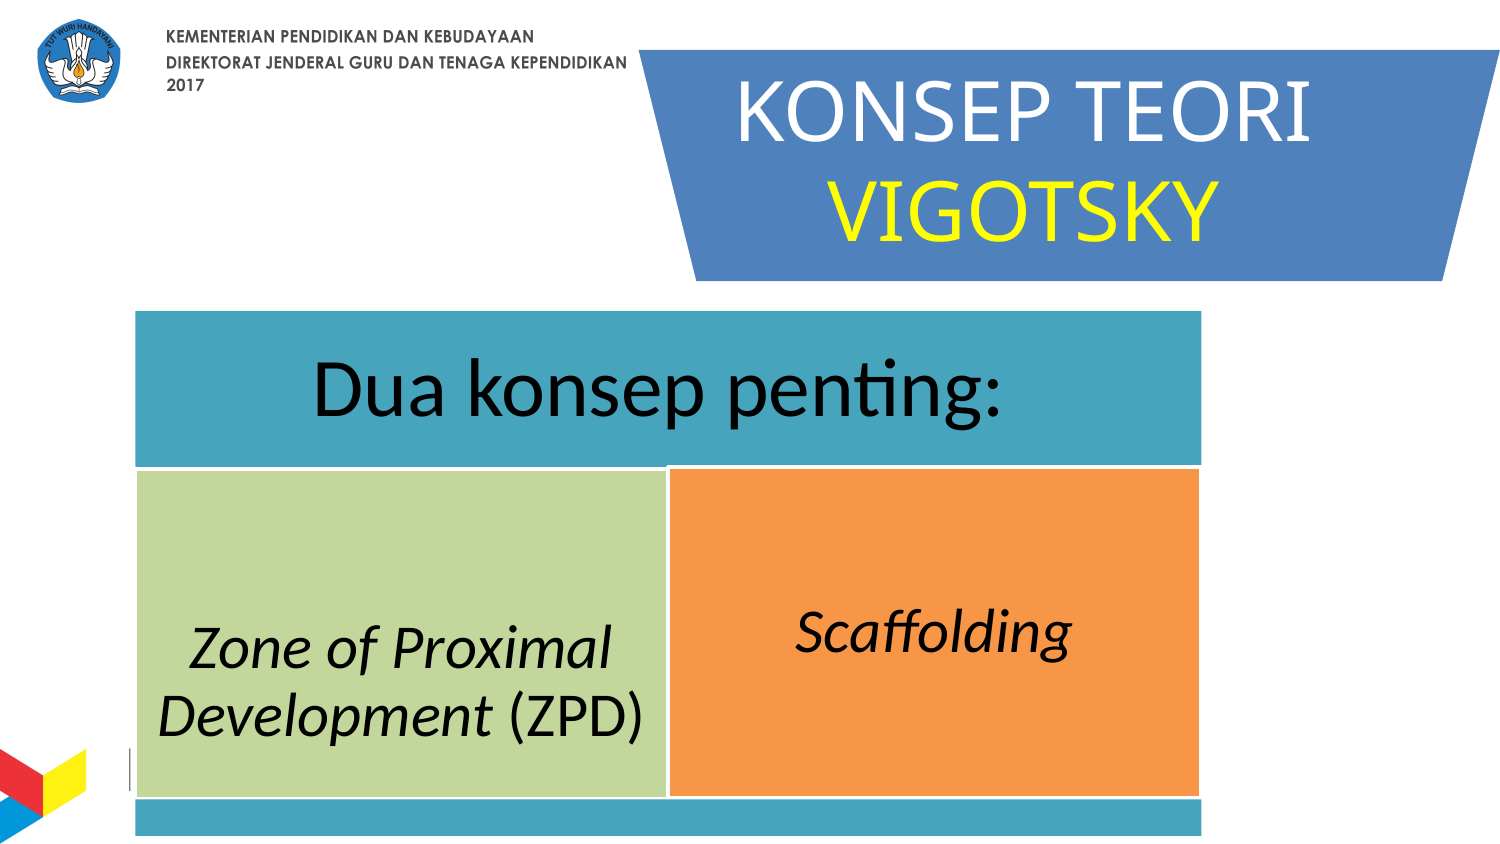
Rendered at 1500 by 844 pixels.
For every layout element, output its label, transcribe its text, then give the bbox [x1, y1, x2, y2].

picture [0, 0, 1498, 844]
text_box [683, 238, 1456, 284]
text_box KONSEP TEORI VIGOTSKY [572, 79, 1475, 238]
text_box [135, 310, 1202, 837]
text_box [636, 47, 1500, 159]
